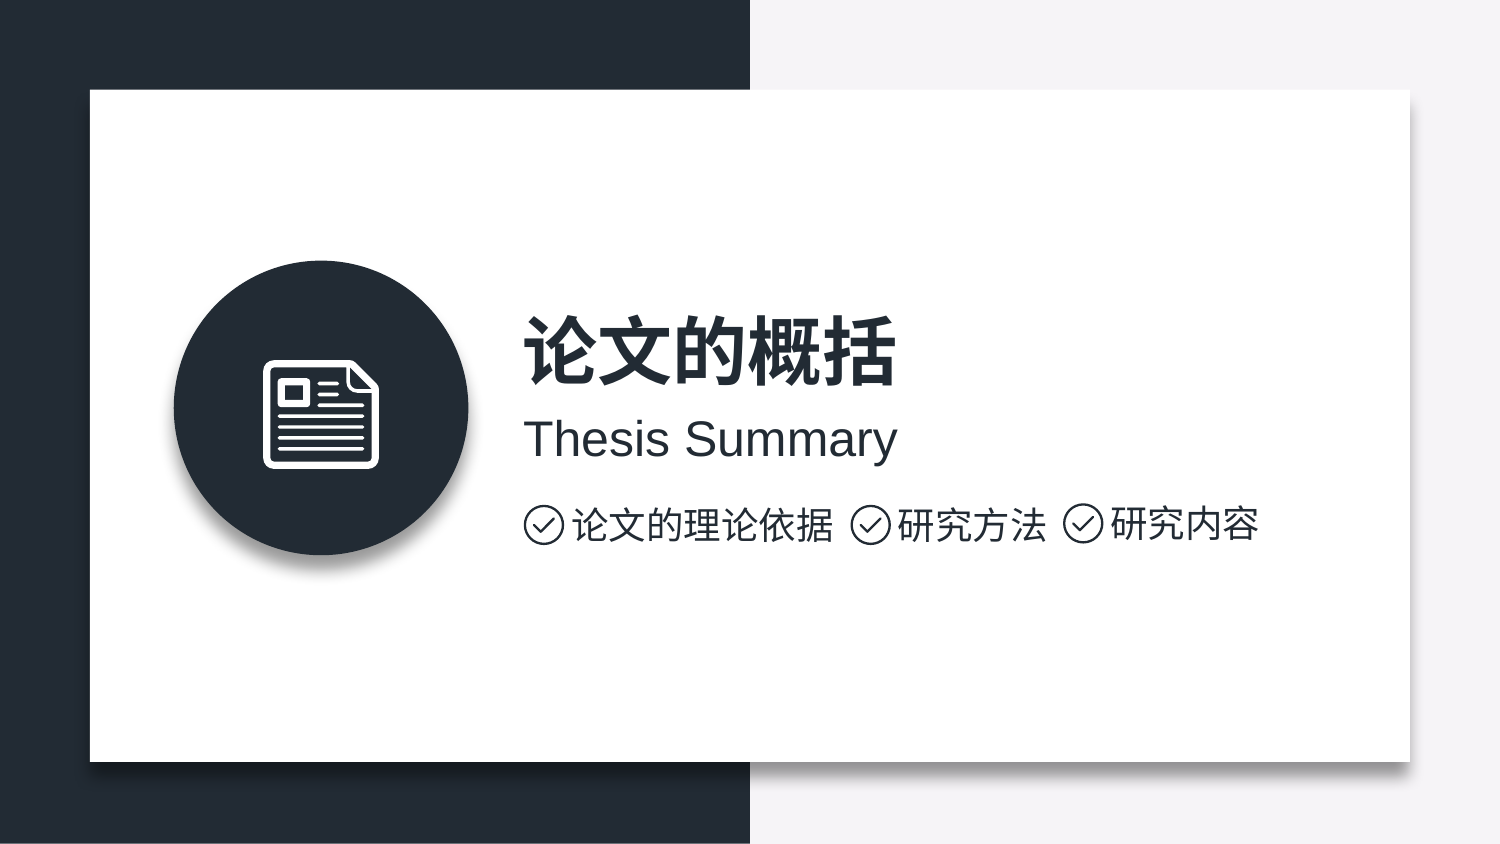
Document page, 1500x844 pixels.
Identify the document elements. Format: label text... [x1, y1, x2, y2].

text_box 论文的理论依据 [556, 494, 849, 555]
text_box [89, 89, 1411, 763]
text_box Thesis Summary [508, 398, 913, 474]
text_box 研究内容 [1095, 493, 1276, 553]
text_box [523, 504, 565, 546]
text_box [172, 259, 470, 557]
text_box 研究方法 [882, 494, 1063, 555]
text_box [850, 504, 891, 546]
text_box 论文的概括 [508, 296, 913, 398]
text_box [1063, 503, 1104, 544]
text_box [263, 360, 379, 469]
